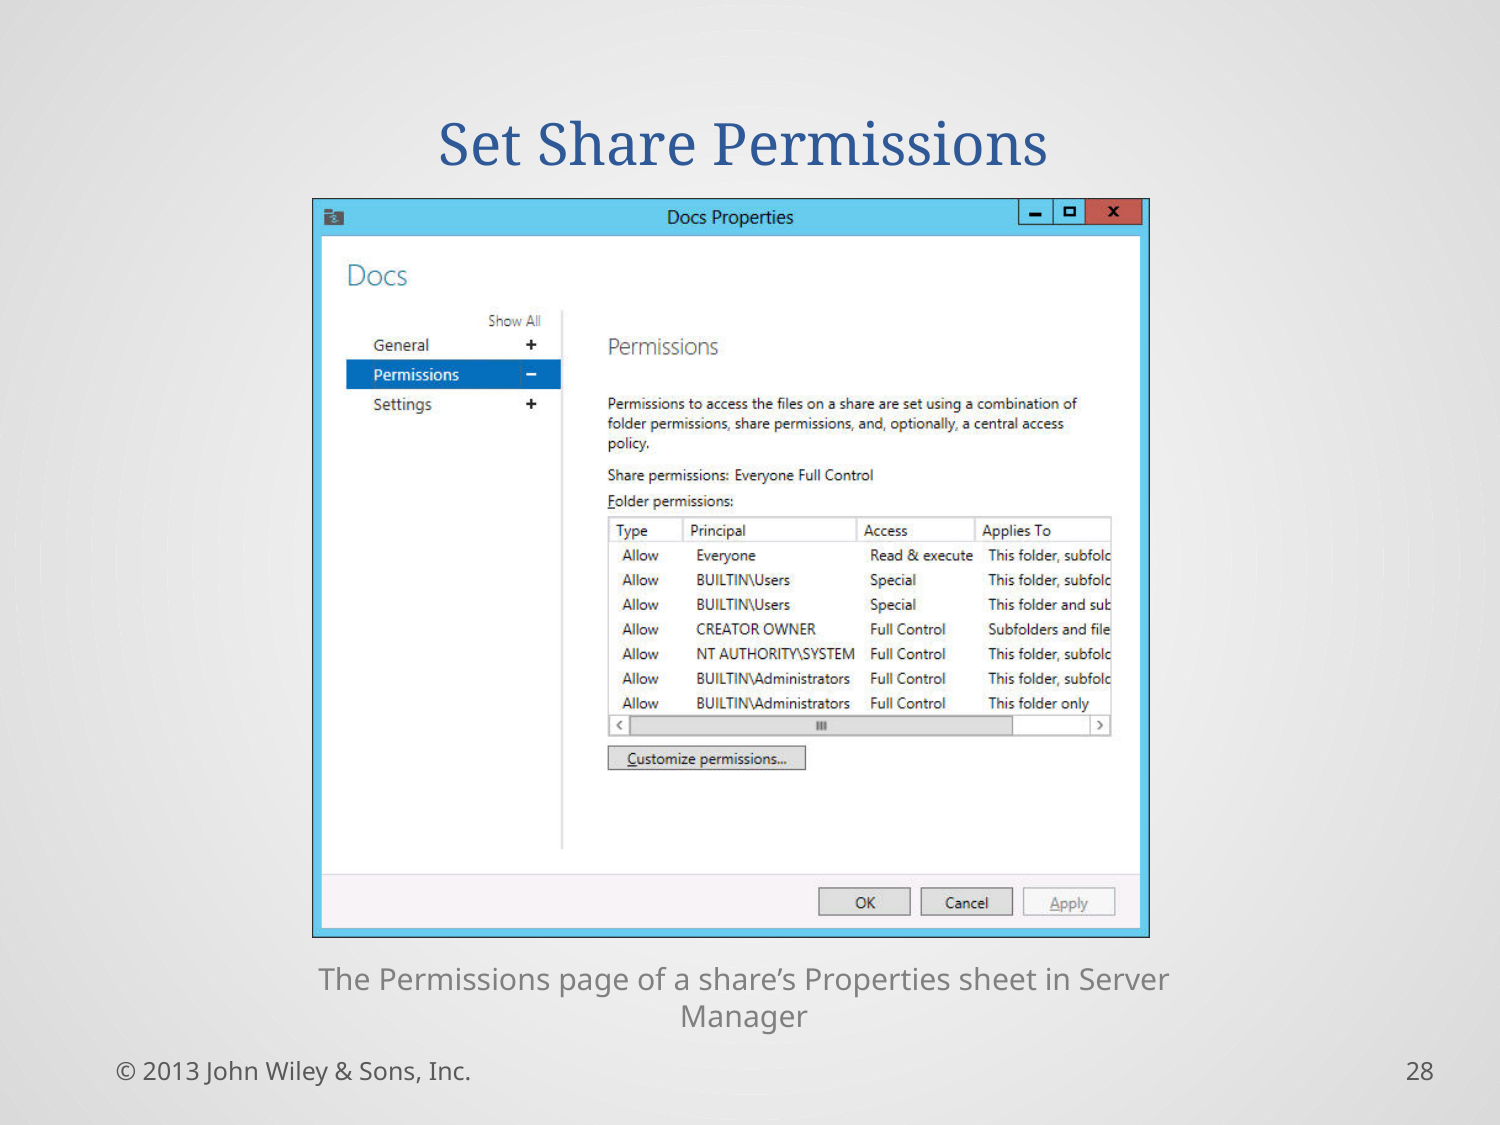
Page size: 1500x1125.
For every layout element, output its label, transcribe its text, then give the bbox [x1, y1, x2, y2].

title Set Share Permissions [275, 37, 1213, 185]
list The Permissions page of a share’s Properties sheet in Server Manager [275, 953, 1213, 1041]
slide_number 28 [1401, 1042, 1494, 1103]
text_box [312, 197, 1151, 989]
footer © 2013 John Wiley & Sons, Inc. [108, 1042, 576, 1103]
